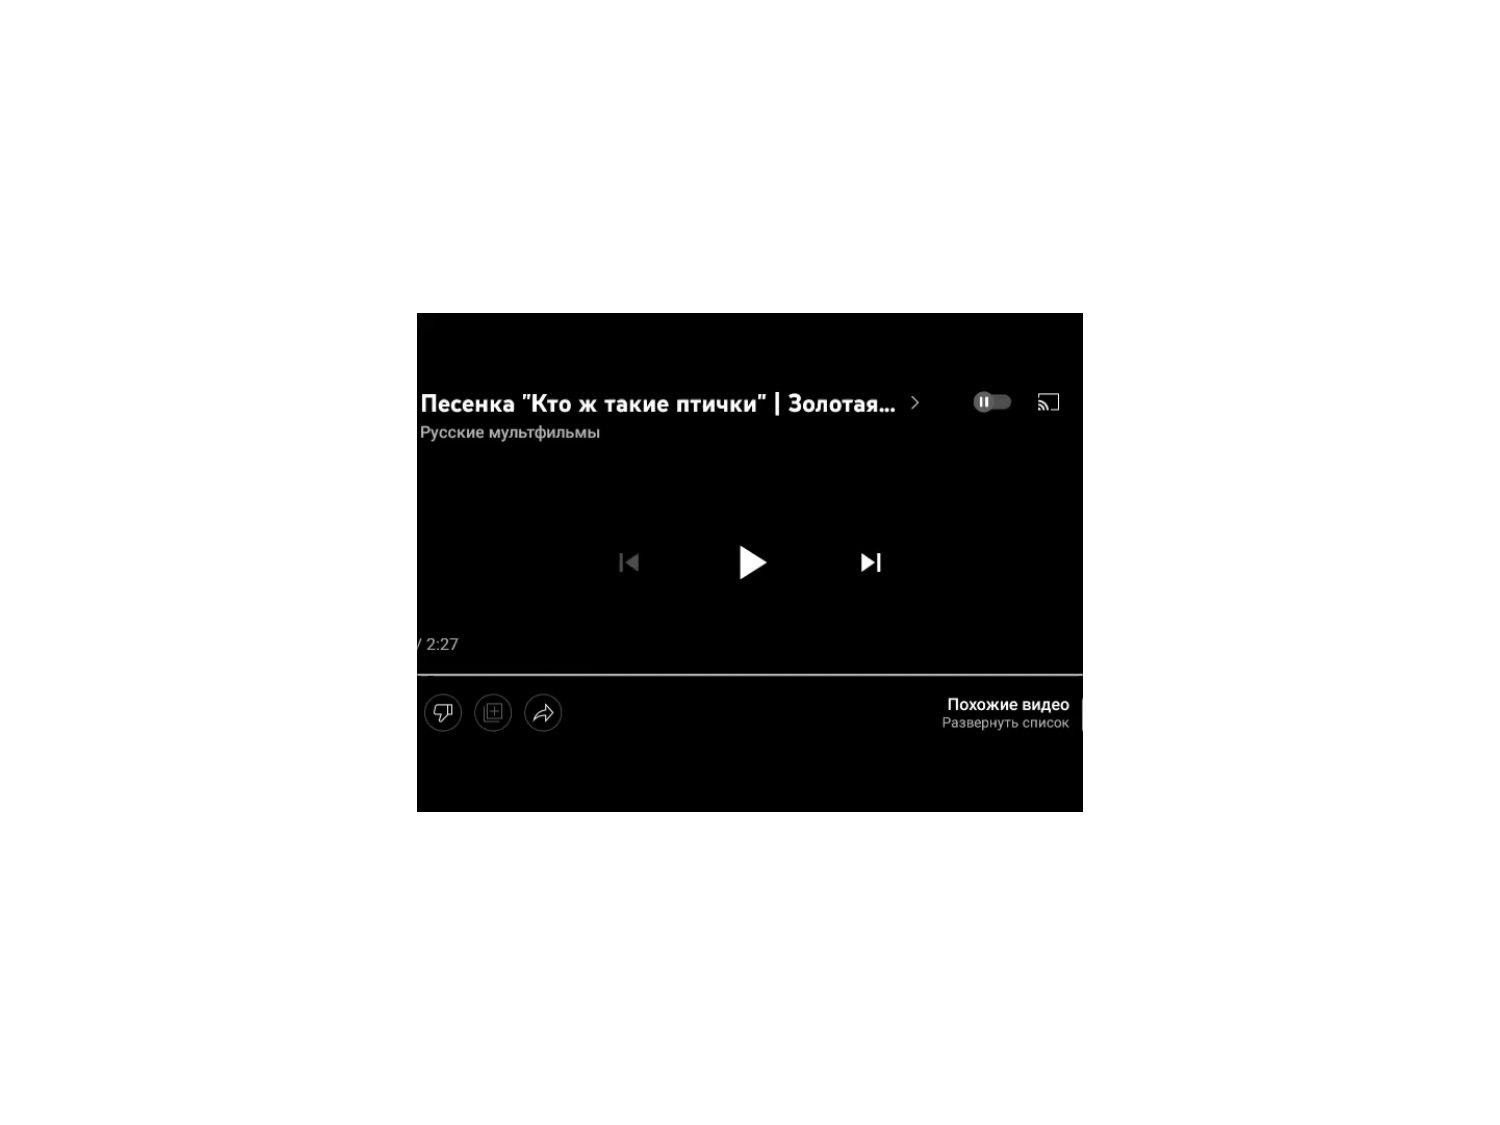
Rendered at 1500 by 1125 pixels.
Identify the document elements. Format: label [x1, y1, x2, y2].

text_box [416, 312, 1084, 813]
